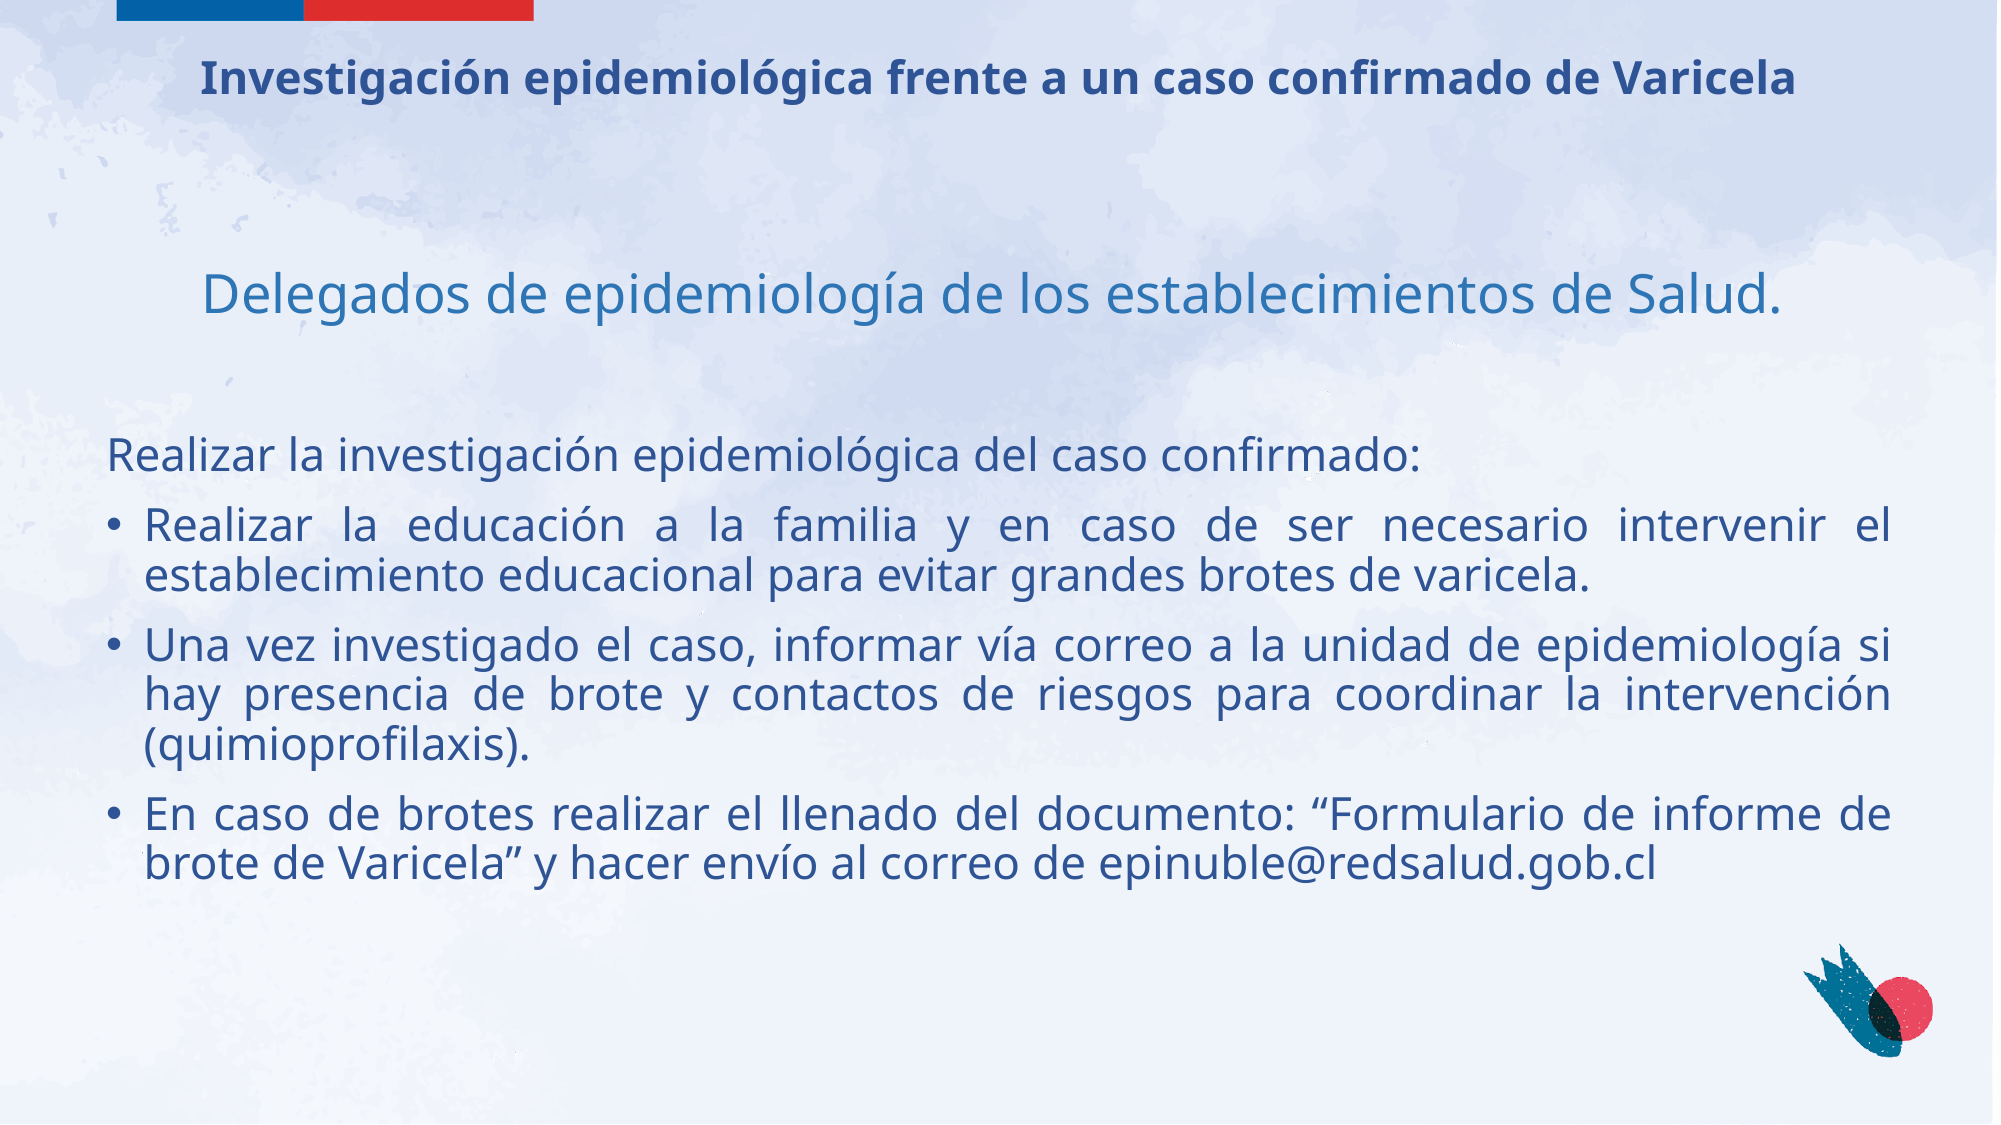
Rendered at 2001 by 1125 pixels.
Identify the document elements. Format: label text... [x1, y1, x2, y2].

list Delegados de epidemiología de los establecimientos de Salud. [111, 259, 1889, 401]
list Realizar la investigación epidemiológica del caso confirmado: Realizar la educación a la familia y en caso de ser necesario intervenir el establecimiento educacional para evitar grandes brotes de varicela. Una vez investigado el caso, informar vía correo a la unidad de epidemiología si hay presencia de brote y contactos de riesgos para coordinar la intervención (quimioprofilaxis). En caso de brotes realizar el llenado del documento: “Formulario de informe de brote de Varicela” y hacer envío al correo de epinuble@redsalud.gob.cl [91, 424, 1909, 1040]
title Investigación epidemiológica frente a un caso confirmado de Varicela [111, 47, 1889, 154]
picture [0, 0, 2001, 1125]
